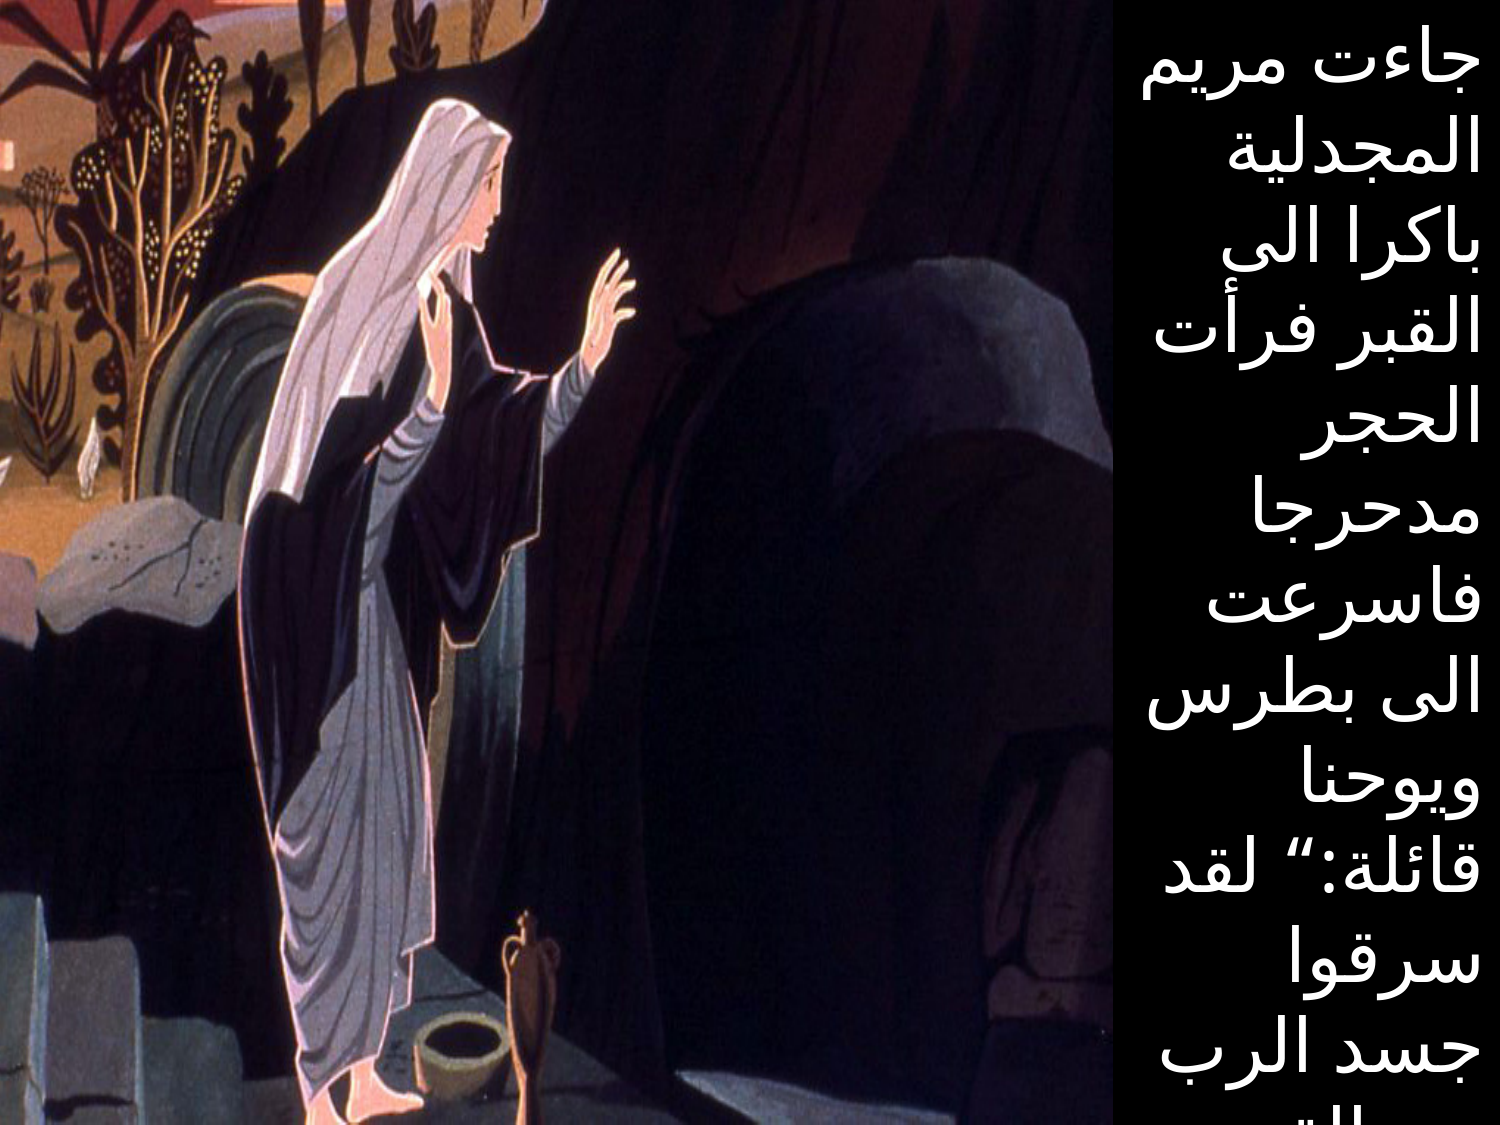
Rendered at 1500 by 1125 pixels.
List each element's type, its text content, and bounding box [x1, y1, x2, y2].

text_box جاءت مريم المجدلية باكرا الى القبر فرأت الحجر مدحرجا فاسرعت الى بطرس ويوحنا قائلة:“ لقد سرقوا جسد الرب من القبر ولا نعرف أين وضعوه“. [1114, 0, 1500, 1125]
picture [0, 0, 1114, 1125]
